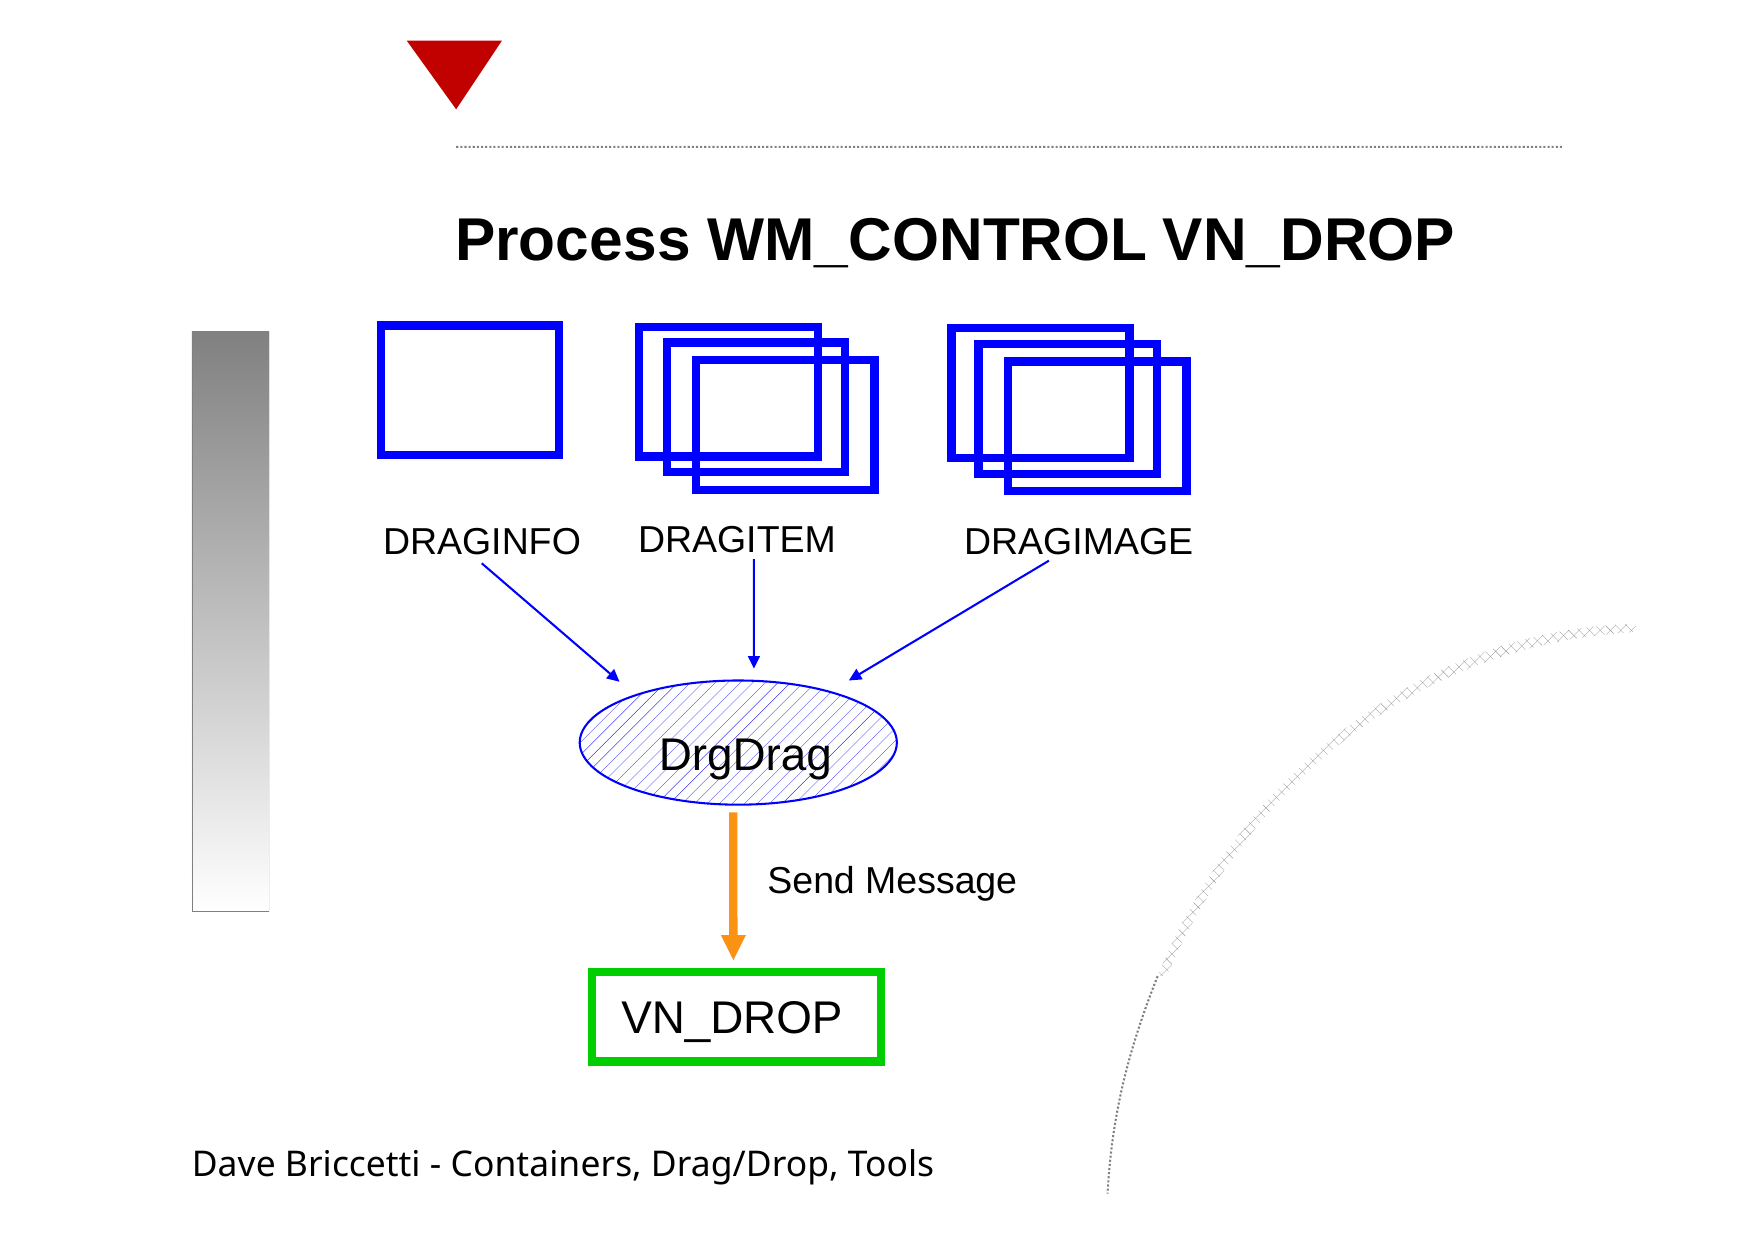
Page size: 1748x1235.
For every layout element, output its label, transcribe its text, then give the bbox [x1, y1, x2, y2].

text_box [747, 559, 761, 669]
text_box [406, 40, 503, 110]
text_box [978, 344, 1158, 474]
text_box [191, 331, 270, 912]
text_box [380, 325, 559, 456]
text_box [1112, 976, 1158, 1141]
text_box [481, 563, 620, 682]
text_box [639, 326, 818, 457]
text_box [1008, 361, 1187, 492]
text_box DrgDrag [658, 724, 865, 780]
text_box [695, 360, 875, 490]
text_box [1157, 624, 1636, 977]
text_box VN_DROP [621, 987, 864, 1043]
text_box Send Message [767, 856, 1035, 902]
text_box [951, 328, 1130, 458]
text_box DRAGINFO [383, 516, 585, 562]
text_box Process WM_CONTROL VN_DROP [455, 200, 1568, 273]
text_box DRAGITEM [638, 515, 877, 561]
text_box [666, 342, 846, 473]
text_box DRAGIMAGE [964, 516, 1203, 562]
text_box Dave Briccetti - Containers, Drag/Drop, Tools [191, 1141, 1505, 1184]
text_box [848, 560, 1049, 681]
text_box [579, 680, 897, 805]
text_box [727, 812, 740, 961]
text_box [591, 972, 881, 1062]
